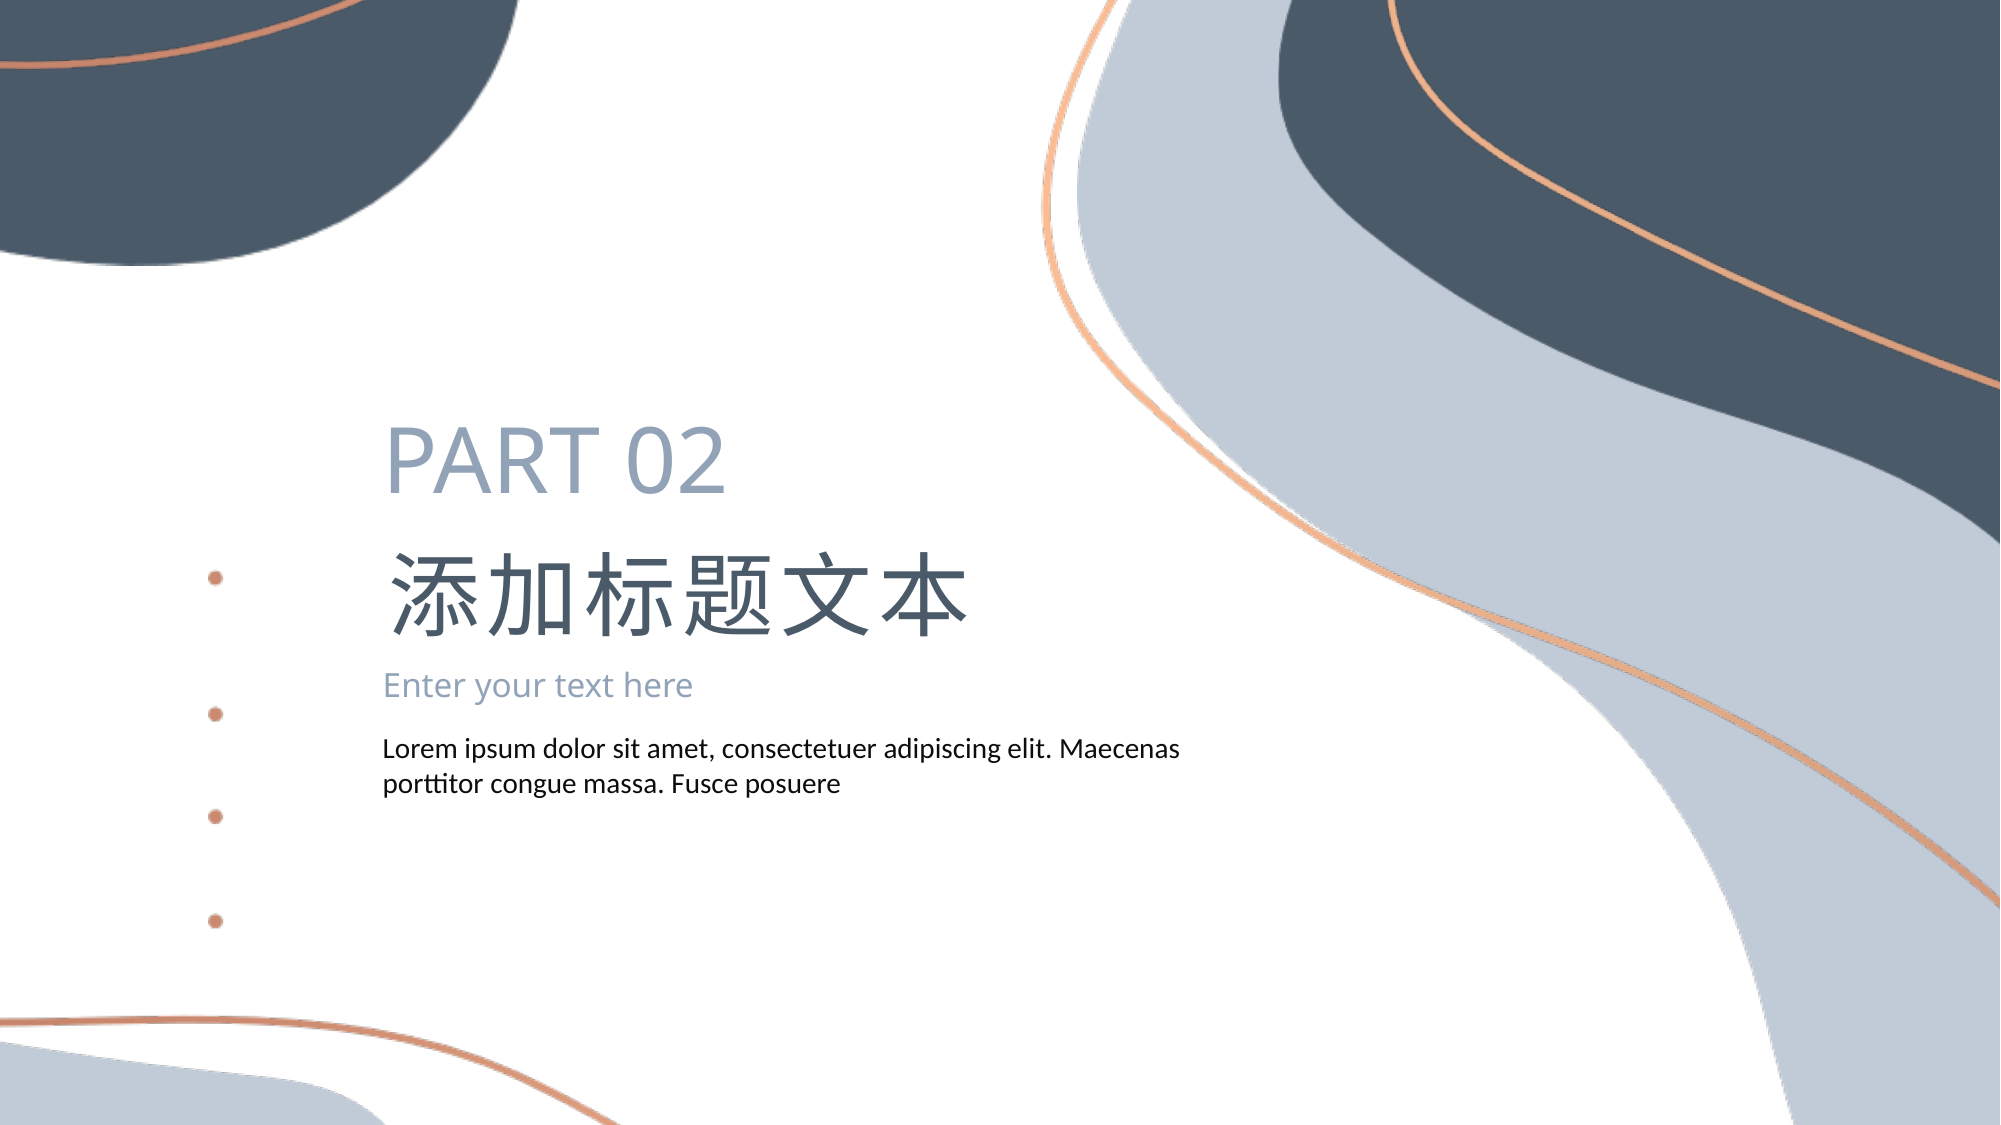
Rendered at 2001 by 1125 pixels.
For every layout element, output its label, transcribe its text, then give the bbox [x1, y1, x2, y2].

picture [0, 0, 2000, 1125]
text_box 添加标题文本 [373, 530, 986, 656]
text_box Lorem ipsum dolor sit amet, consectetuer adipiscing elit. Maecenas porttitor congue massa. Fusce posuere [367, 722, 1282, 807]
text_box Enter your text here [367, 656, 1012, 712]
text_box PART 02 [367, 394, 833, 520]
